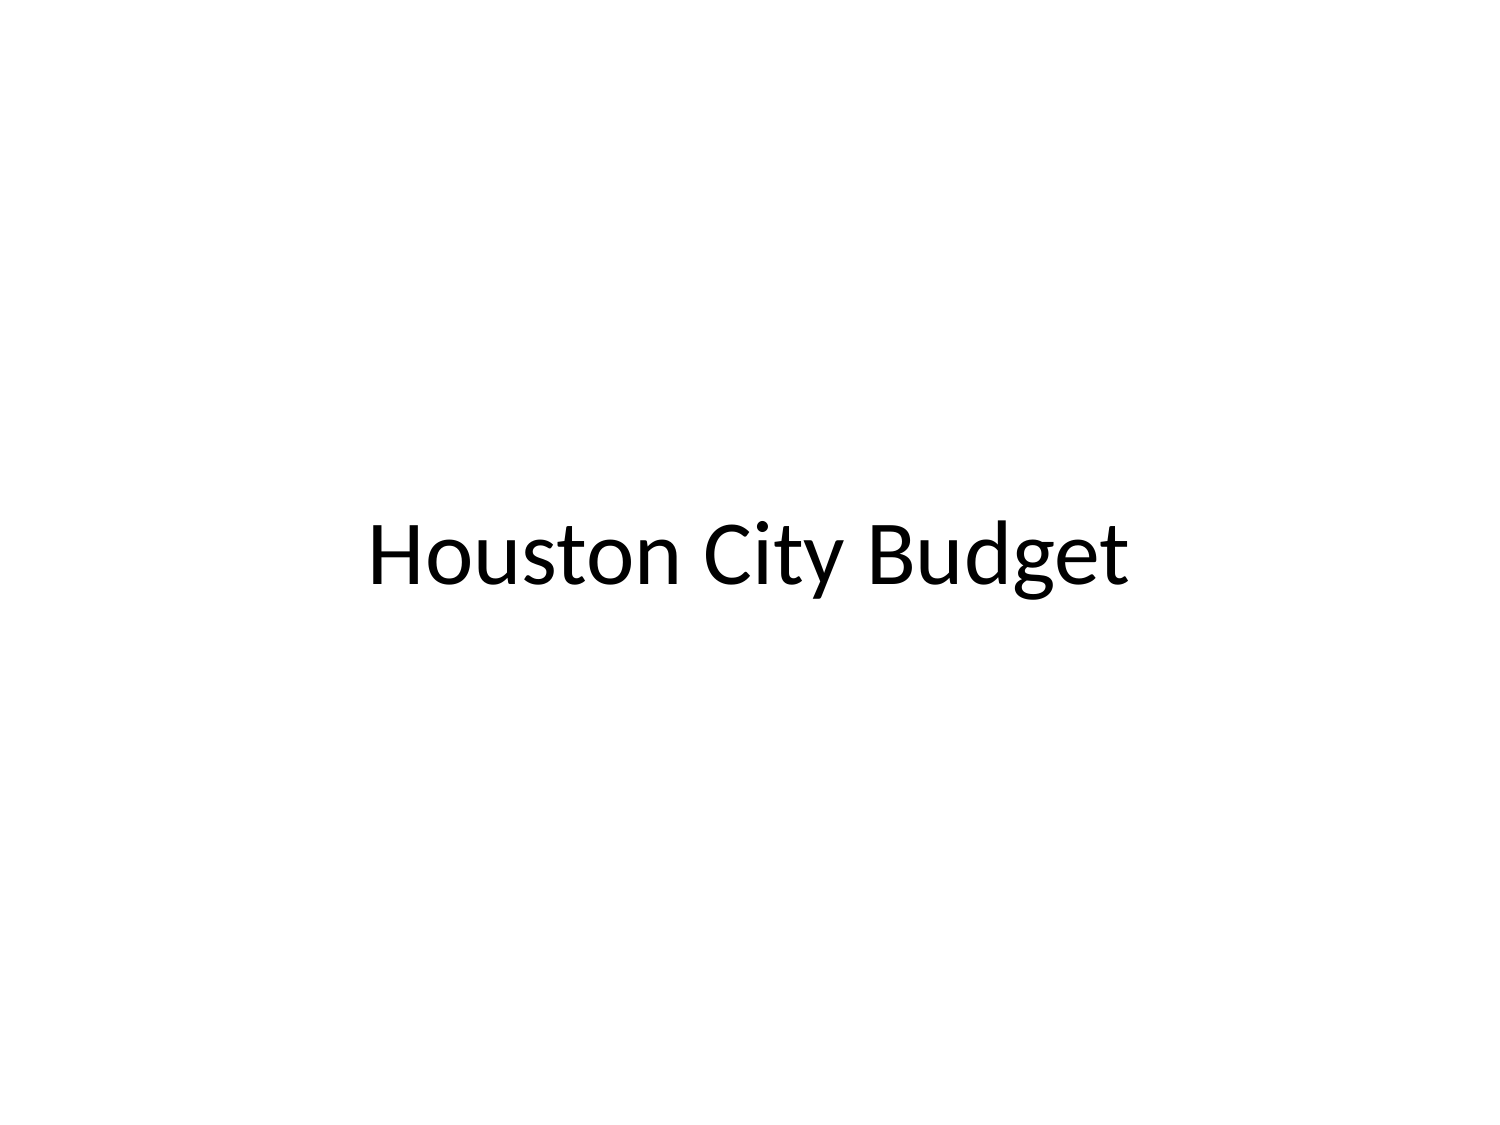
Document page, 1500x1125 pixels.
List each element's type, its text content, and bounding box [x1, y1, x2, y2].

title Houston City Budget [74, 44, 1426, 1051]
